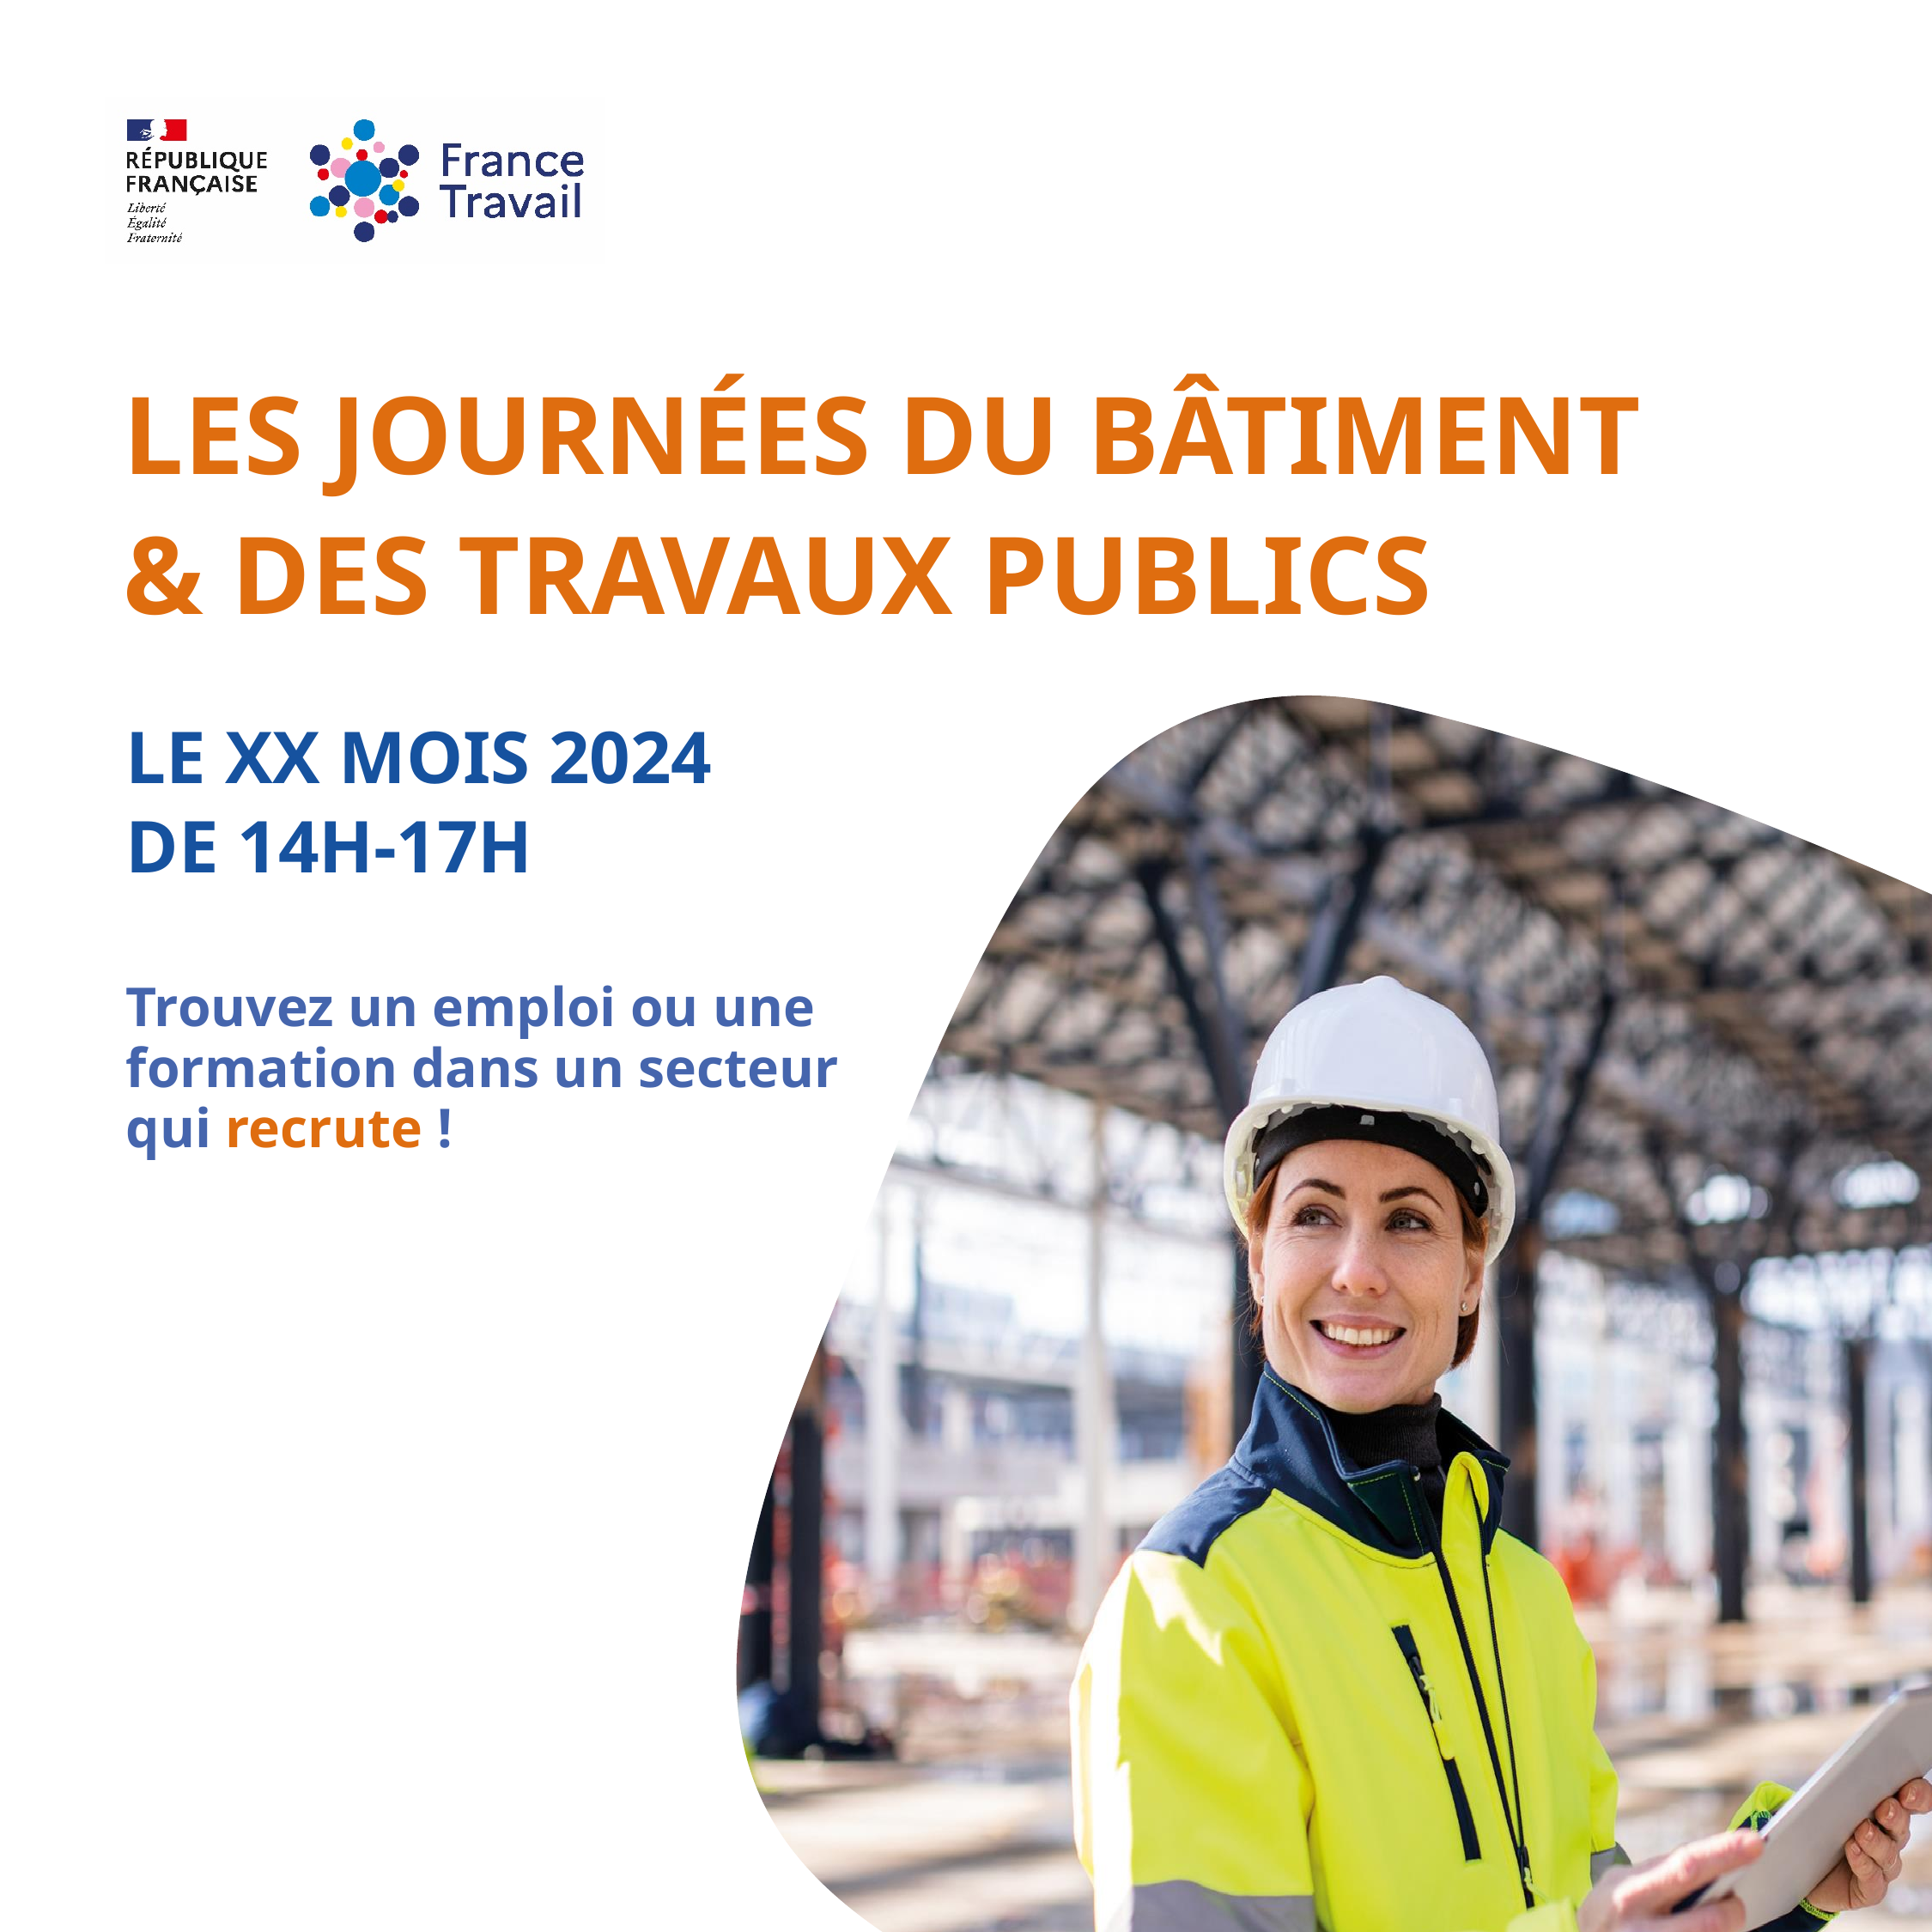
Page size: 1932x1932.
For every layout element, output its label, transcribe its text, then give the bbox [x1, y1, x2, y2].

text_box Les journées du bâtiment & des travaux publics [110, 355, 1756, 776]
text_box Le xx mois 2024 De 14h-17h [113, 776, 975, 894]
text_box [736, 776, 1932, 1932]
picture [105, 97, 605, 264]
text_box Trouvez un emploi ou une formation dans un secteur qui recrute ! [113, 969, 894, 1165]
